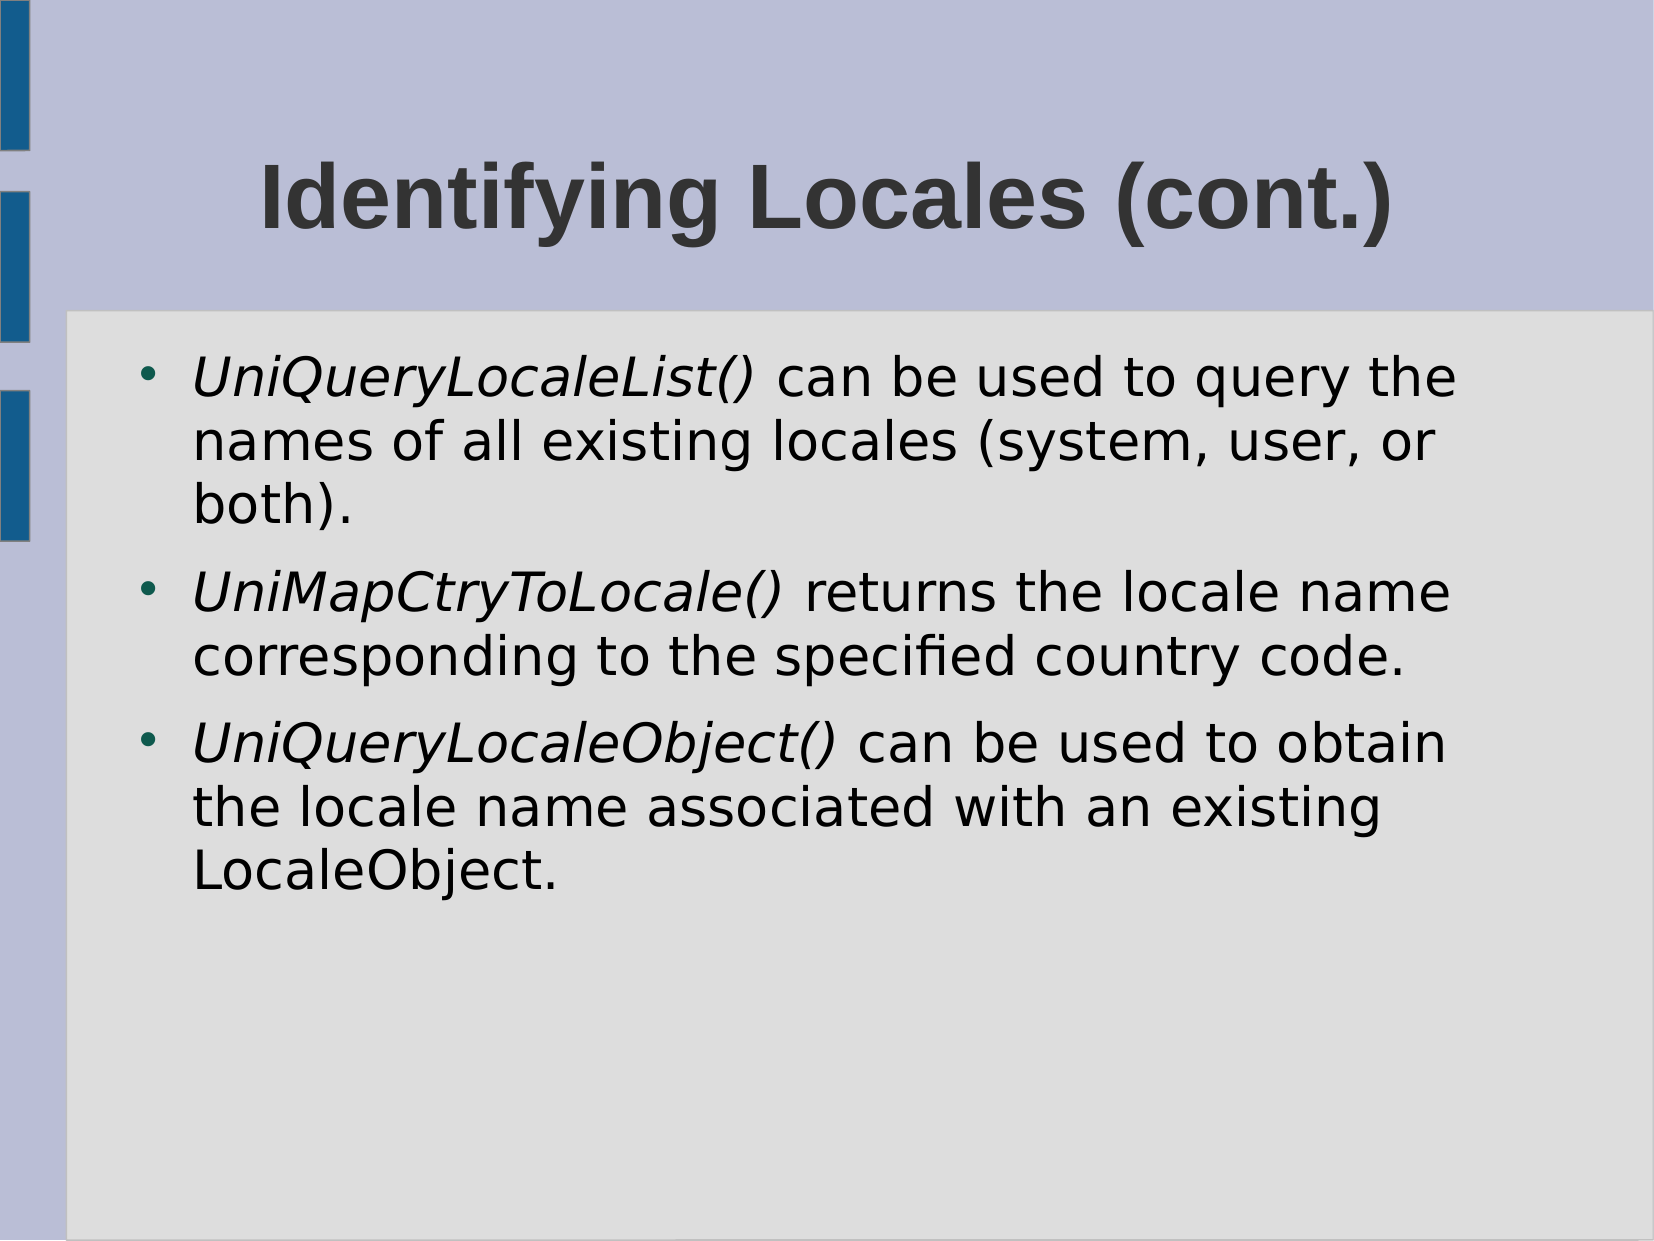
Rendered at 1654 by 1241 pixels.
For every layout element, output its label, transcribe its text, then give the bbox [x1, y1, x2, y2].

list UniQueryLocaleList() can be used to query the names of all existing locales (system, user, or both). UniMapCtryToLocale() returns the locale name corresponding to the specified country code. UniQueryLocaleObject() can be used to obtain the locale name associated with an existing LocaleObject. [121, 344, 1534, 1126]
title Identifying Locales (cont.) [121, 91, 1534, 299]
